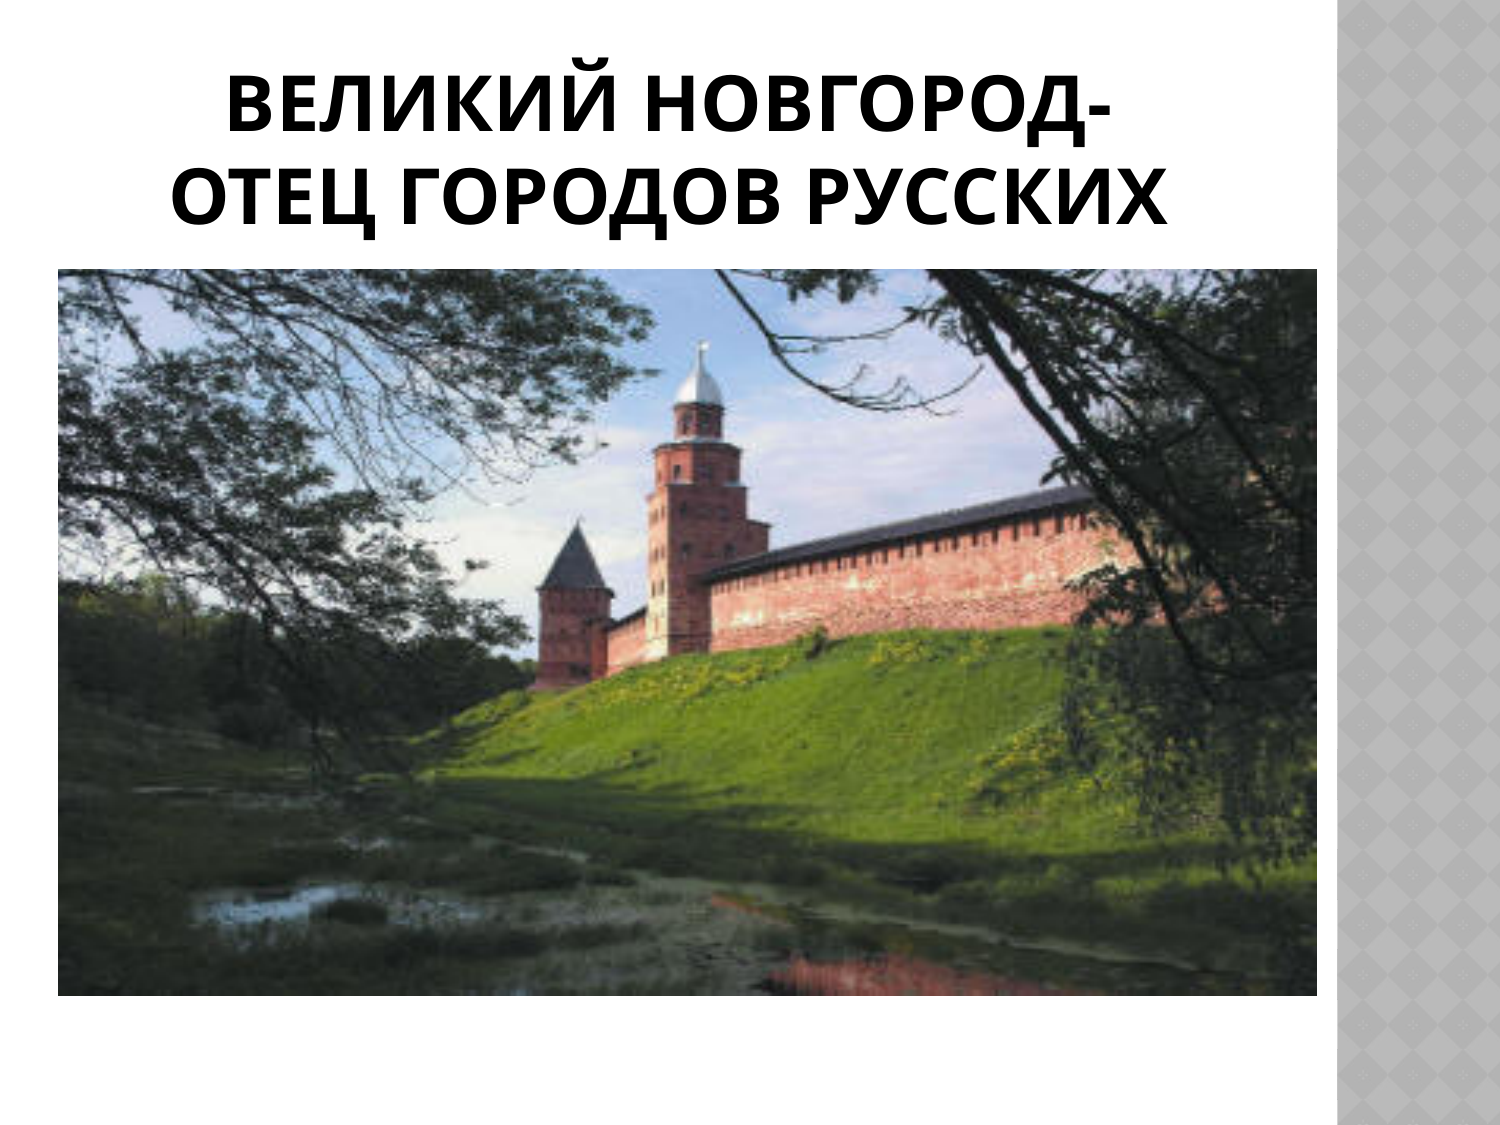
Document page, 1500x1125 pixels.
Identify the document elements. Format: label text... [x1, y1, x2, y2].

picture [58, 269, 1317, 997]
title Великий Новгород- отец городов русских [75, 52, 1263, 240]
